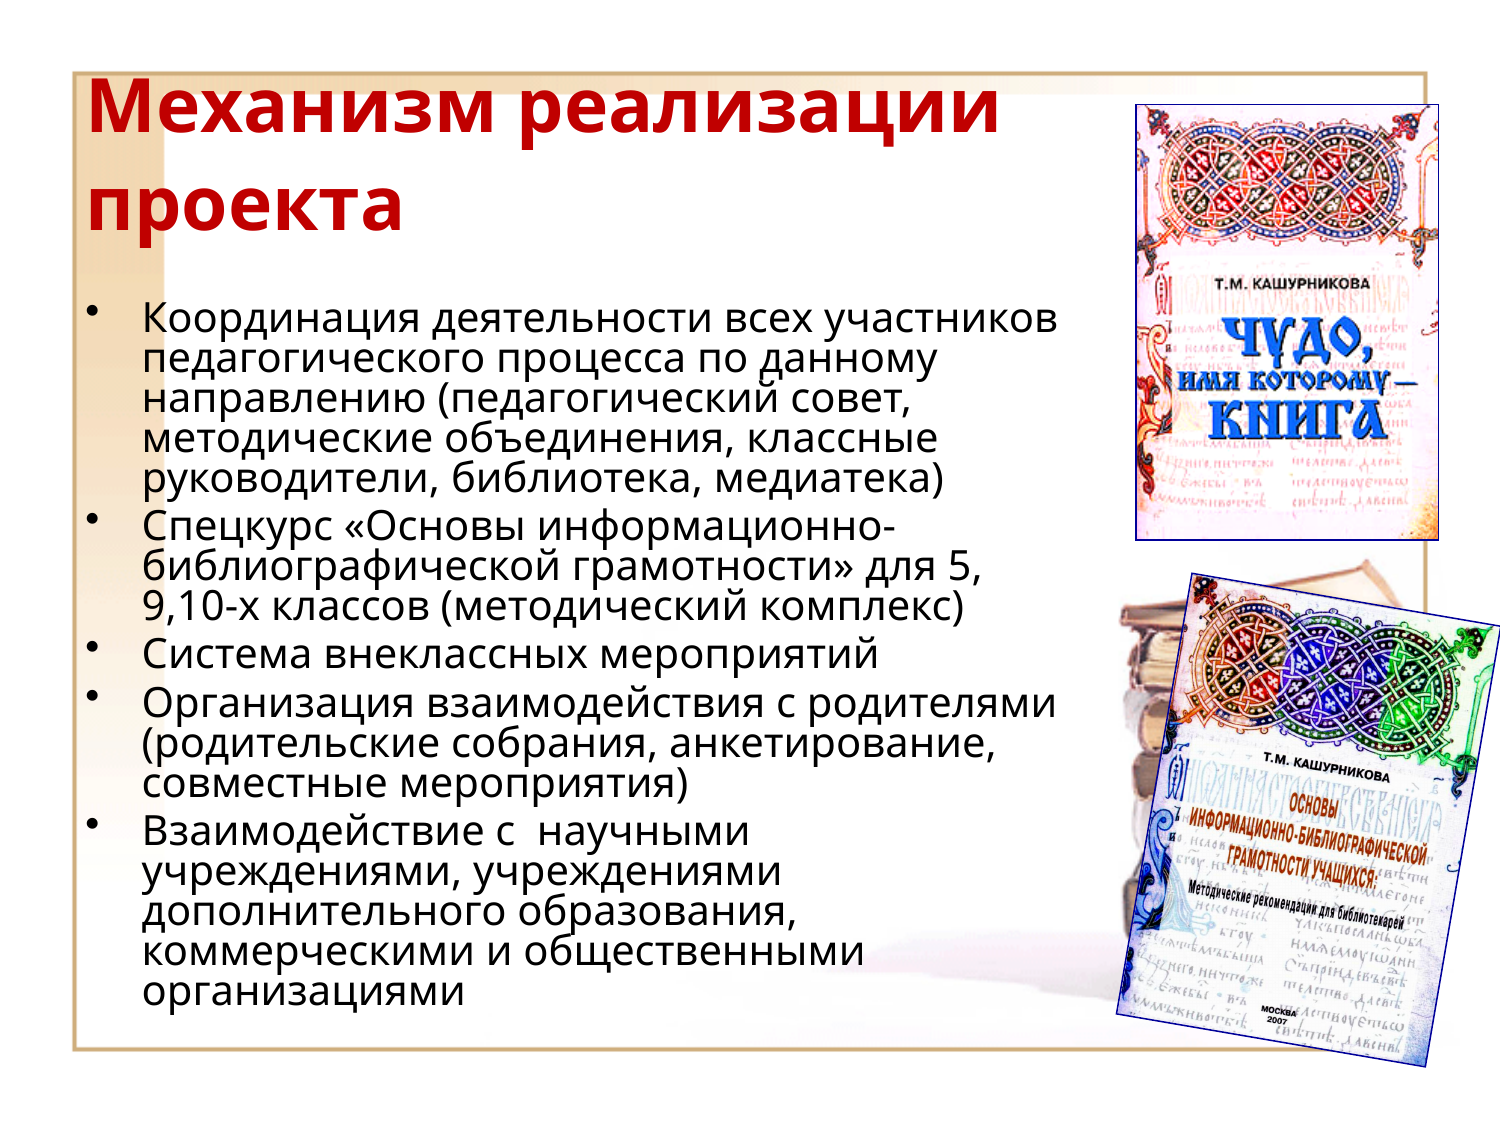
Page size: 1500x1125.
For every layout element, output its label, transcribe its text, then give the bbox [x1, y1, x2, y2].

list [1136, 105, 1438, 540]
title Механизм реализации проекта [70, 58, 1026, 247]
list Координация деятельности всех участников педагогического процесса по данному направлению (педагогический совет, методические объединения, классные руководители, библиотека, медиатека) Спецкурс «Основы информационно-библиографической грамотности» для 5, 9,10-х классов (методический комплекс) Система внеклассных мероприятий Организация взаимодействия с родителями (родительские собрания, анкетирование, совместные мероприятия) Взаимодействие с научными учреждениями, учреждениями дополнительного образования, коммерческими и общественными организациями [70, 292, 1091, 969]
picture [0, 0, 1500, 1125]
